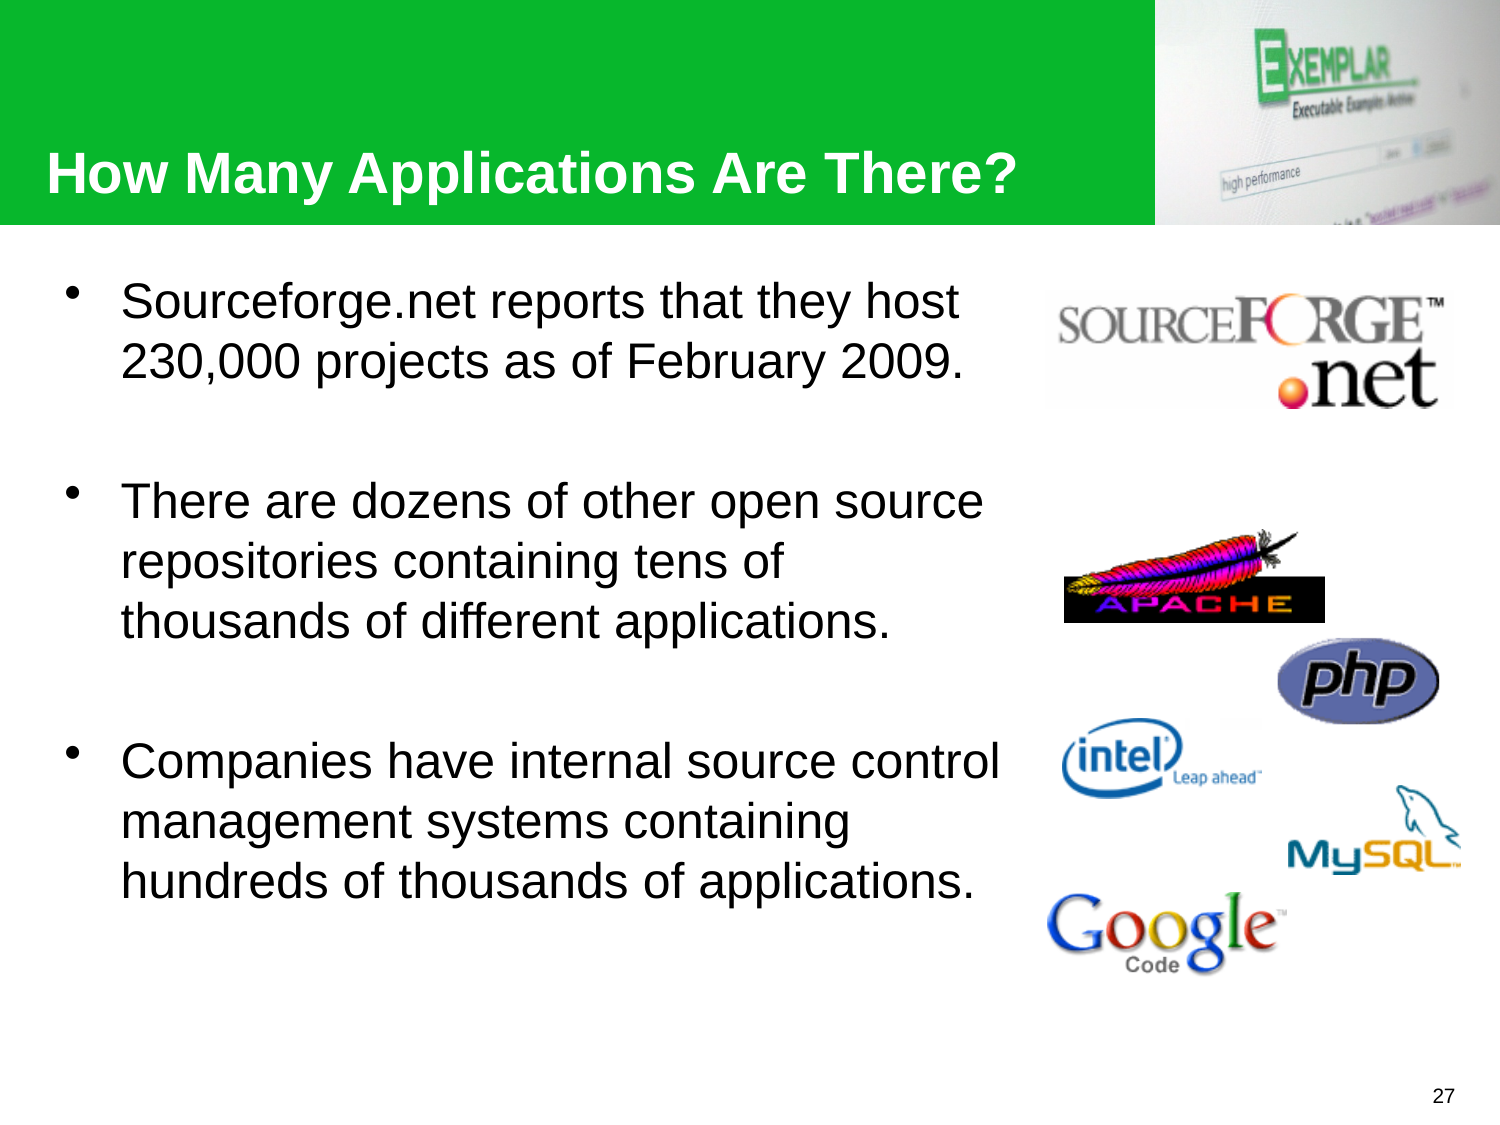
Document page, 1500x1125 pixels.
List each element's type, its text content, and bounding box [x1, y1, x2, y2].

picture [1155, 0, 1500, 225]
picture [1047, 892, 1288, 979]
list Sourceforge.net reports that they host 230,000 projects as of February 2009. There are dozens of other open source repositories containing tens of thousands of different applications. Companies have internal source control management systems containing hundreds of thousands of applications. [48, 260, 1035, 986]
picture [1273, 635, 1446, 728]
picture [1064, 529, 1325, 623]
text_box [1044, 290, 1454, 409]
title How Many Applications Are There? [30, 39, 1122, 213]
slide_number 27 [1191, 1070, 1471, 1116]
picture [1062, 718, 1262, 799]
picture [1287, 785, 1461, 875]
